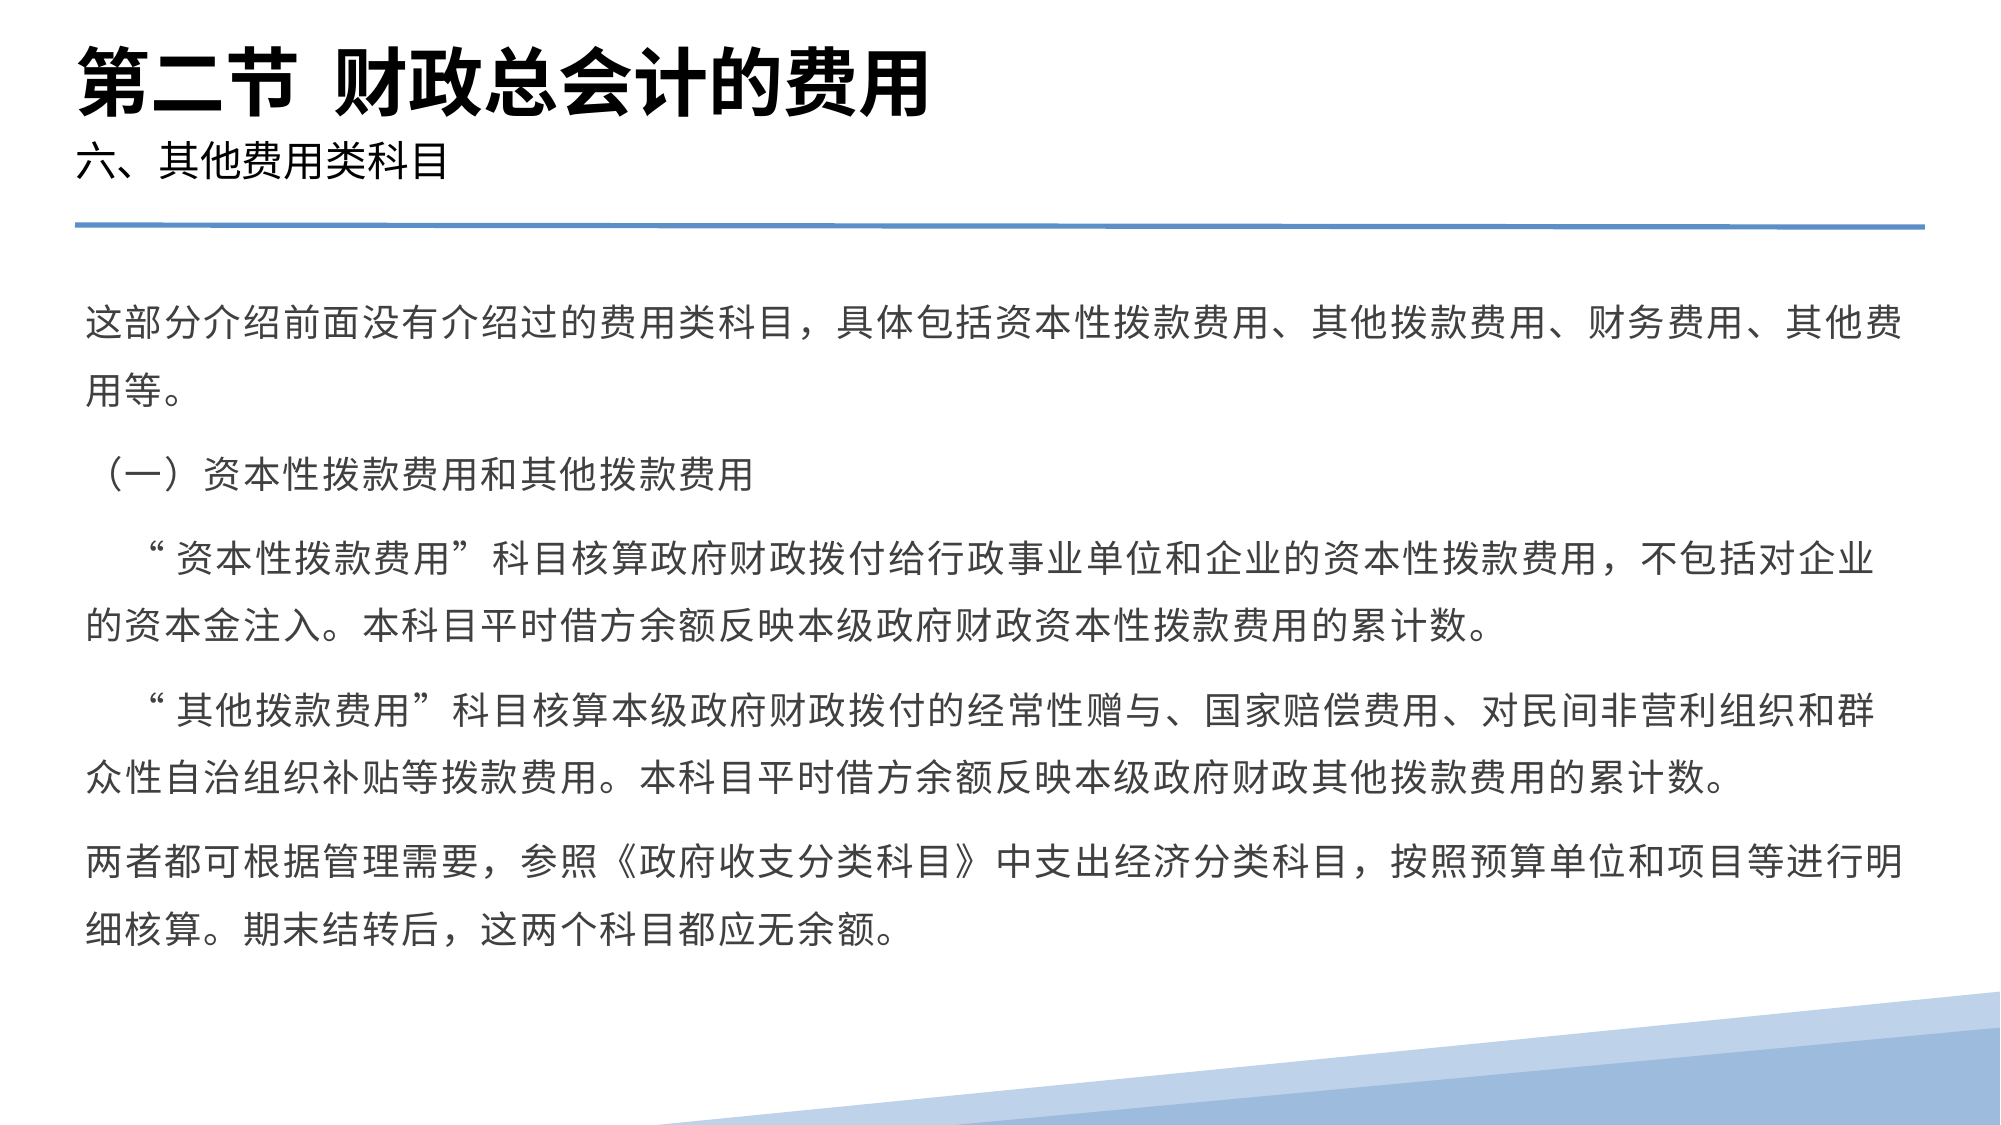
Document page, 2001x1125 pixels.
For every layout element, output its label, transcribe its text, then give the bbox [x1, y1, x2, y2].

text_box 第二节 财政总会计的费用 [75, 24, 1925, 124]
text_box 六、其他费用类科目 [75, 124, 1925, 200]
text_box 这部分介绍前面没有介绍过的费用类科目，具体包括资本性拨款费用、其他拨款费用、财务费用、其他费用等。 （一）资本性拨款费用和其他拨款费用 “资本性拨款费用”科目核算政府财政拨付给行政事业单位和企业的资本性拨款费用，不包括对企业的资本金注入。本科目平时借方余额反映本级政府财政资本性拨款费用的累计数。 “其他拨款费用”科目核算本级政府财政拨付的经常性赠与、国家赔偿费用、对民间非营利组织和群众性自治组织补贴等拨款费用。本科目平时借方余额反映本级政府财政其他拨款费用的累计数。 两者都可根据管理需要，参照《政府收支分类科目》中支出经济分类科目，按照预算单位和项目等进行明细核算。期末结转后，这两个科目都应无余额。 [75, 266, 1925, 961]
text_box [656, 991, 2000, 1125]
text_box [74, 224, 1925, 228]
